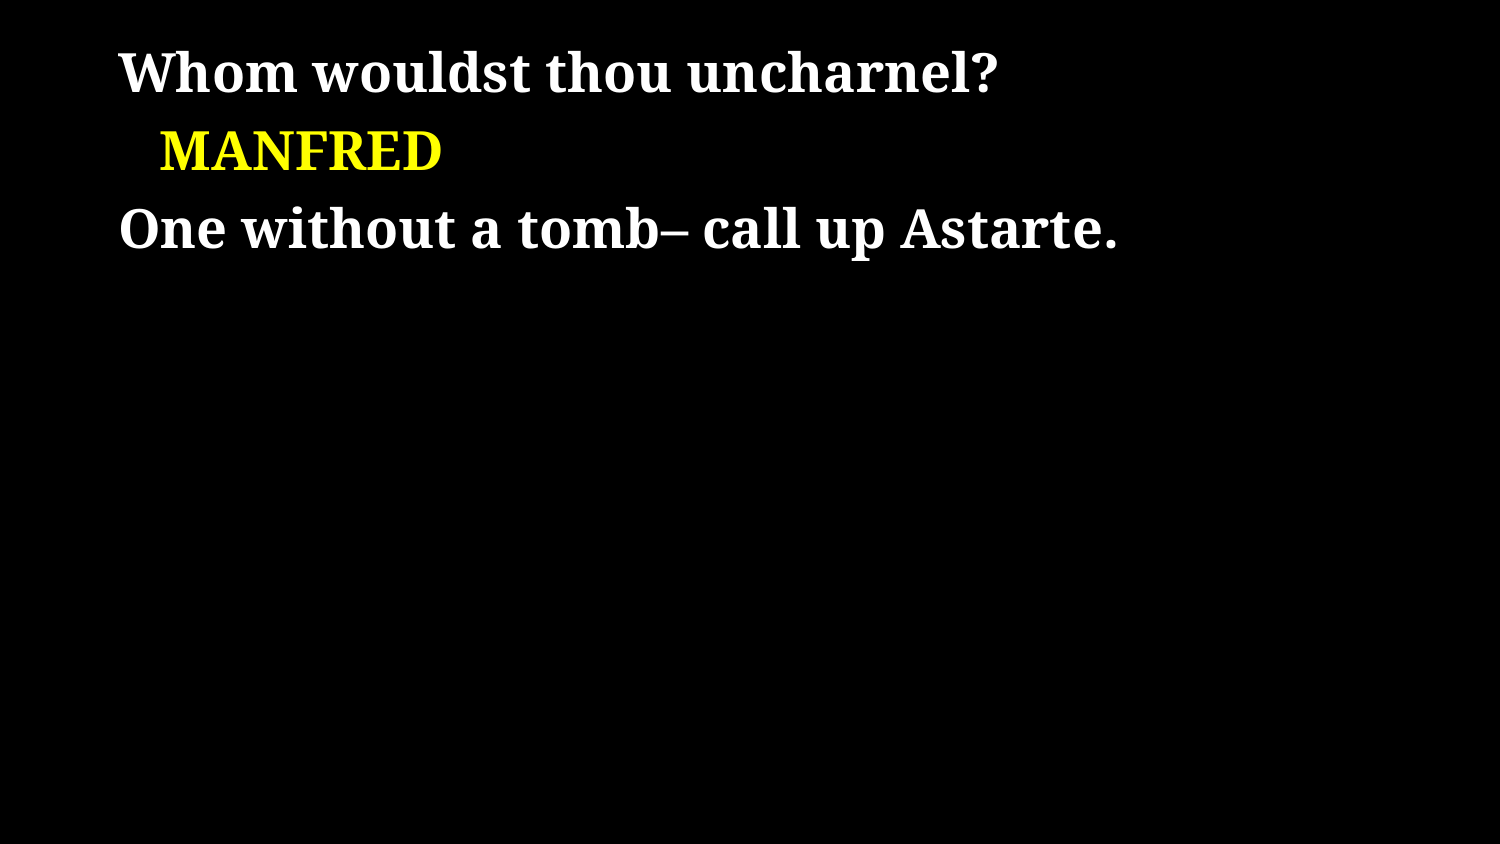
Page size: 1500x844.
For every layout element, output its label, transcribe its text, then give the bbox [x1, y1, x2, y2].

title Whom wouldst thou uncharnel? Manfred One without a tomb– call up Astarte. [103, 17, 1397, 299]
